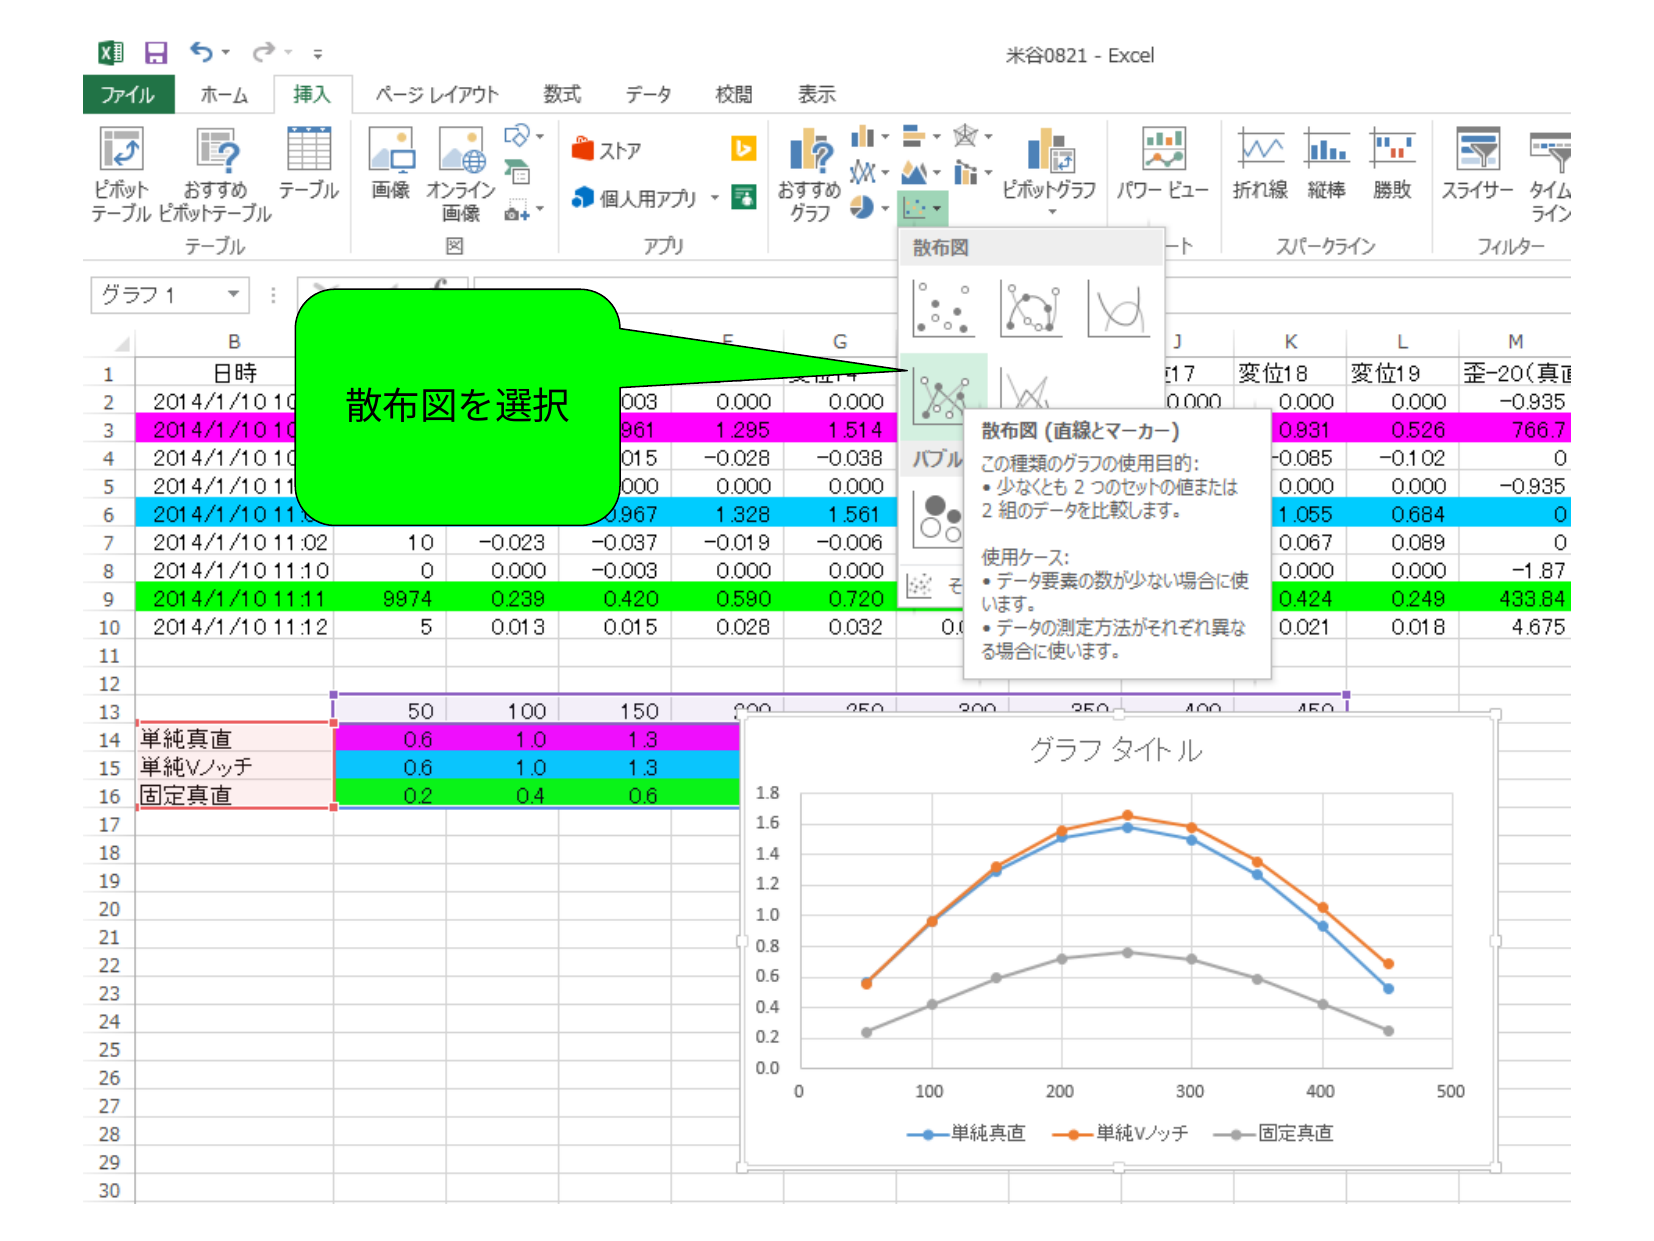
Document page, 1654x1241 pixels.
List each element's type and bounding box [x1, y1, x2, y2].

picture [82, 36, 1571, 1204]
